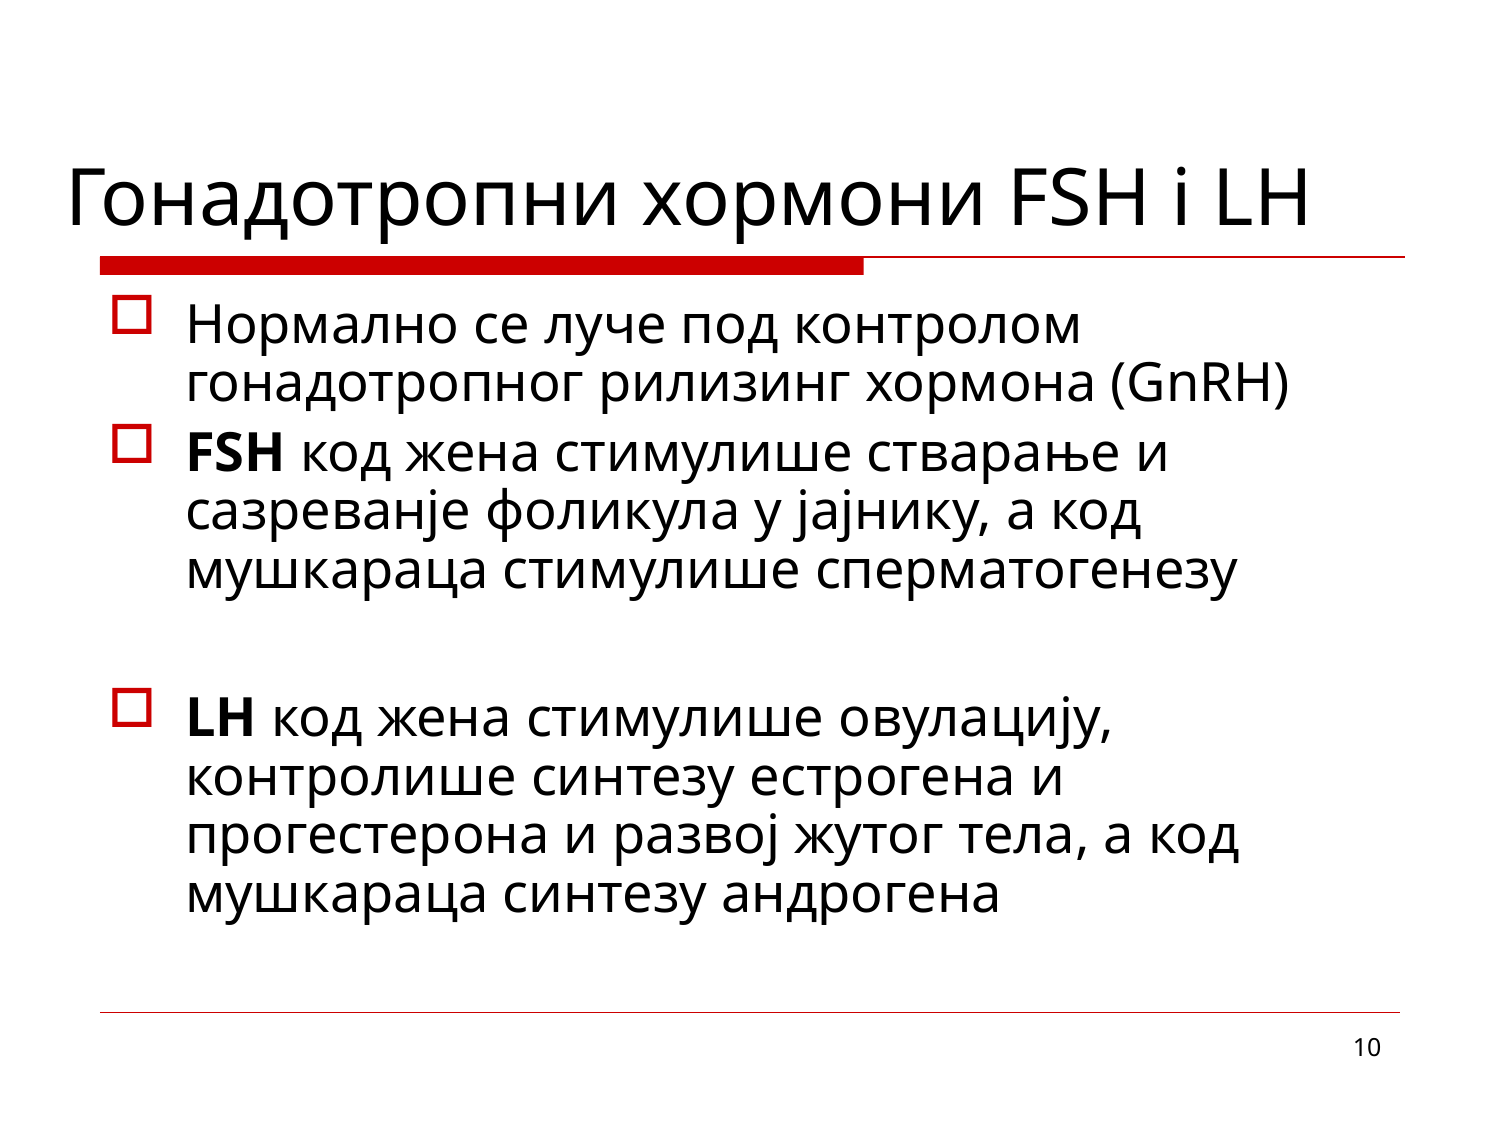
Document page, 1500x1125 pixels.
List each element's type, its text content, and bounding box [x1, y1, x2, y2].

title Гонадотропни хормони FSH i LH [62, 144, 1389, 335]
text_box Нормално се луче под контролом гонадотропног рилизинг хормона (GnRH) FSH код жена стимулише стварање и сазреванје фоликула у јајнику, а код мушкарaцa стимулише сперматогенезу LH код жена стимулише овулацију, контролише синтезу естрогена и прогестерона и развој жутог тела, а код мушкараца синтезу aндрoгeнa [105, 285, 1358, 924]
slide_number 10 [1348, 1029, 1390, 1125]
